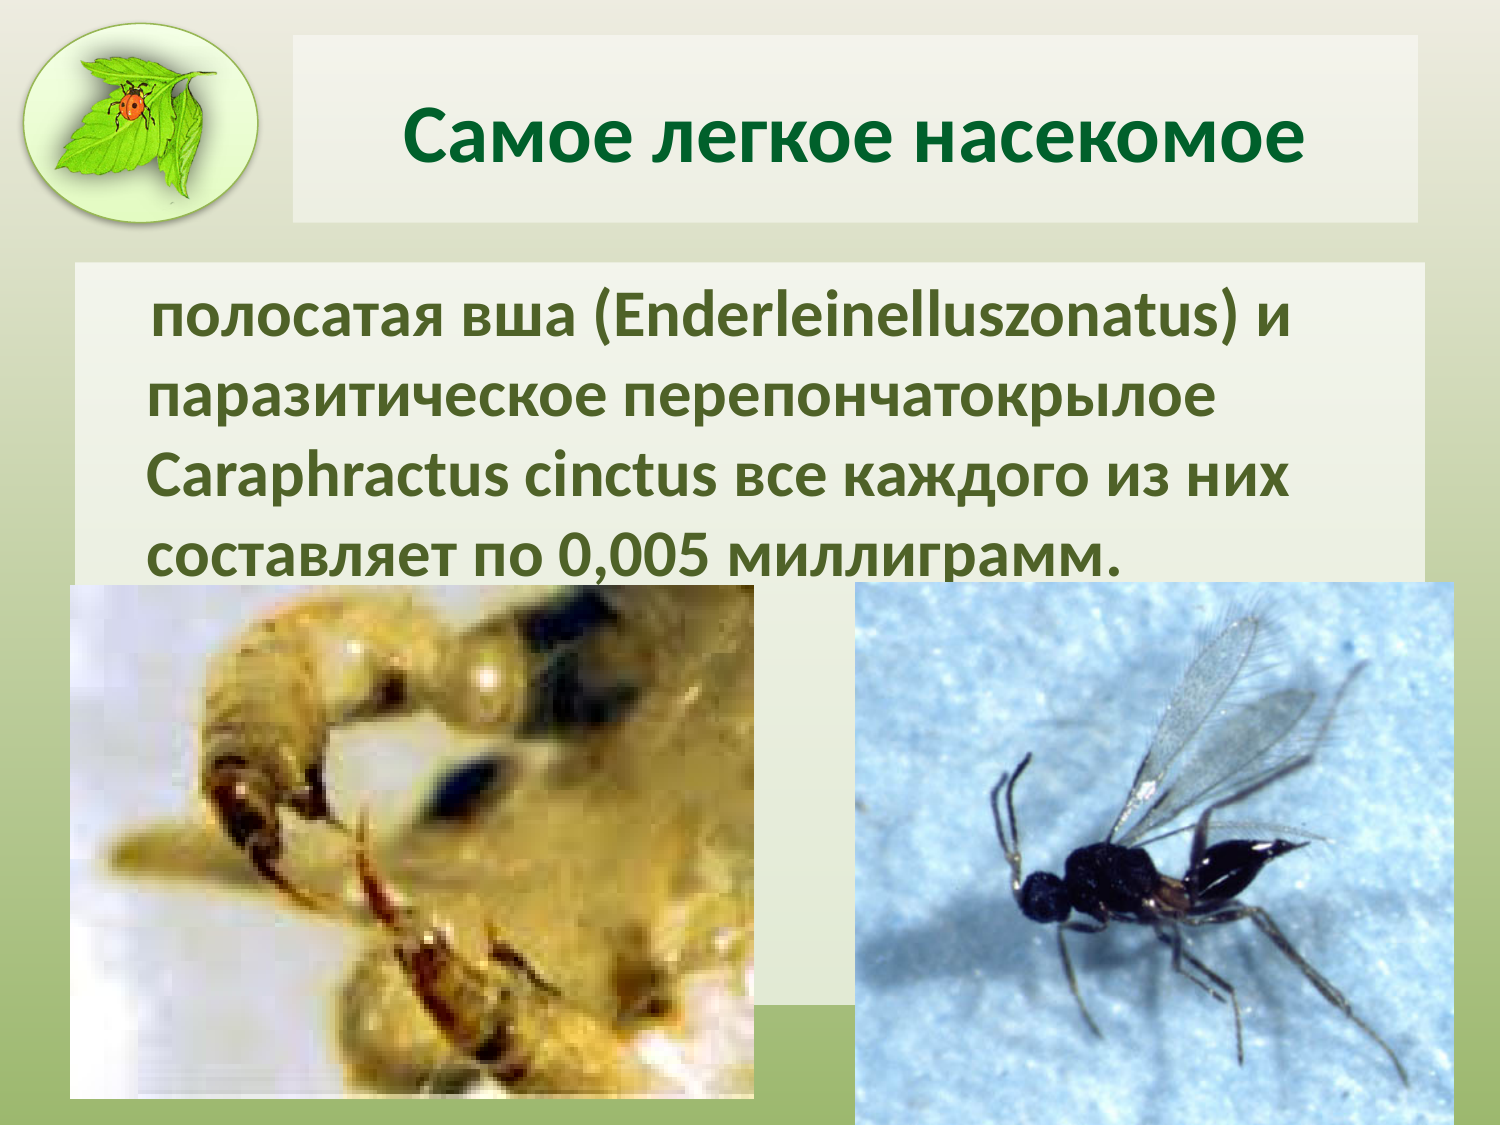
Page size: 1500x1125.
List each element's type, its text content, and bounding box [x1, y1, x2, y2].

list полосатая вша (Enderleinelluszonatus) и паразитическое перепончатокрылое Caraphractus cinctus все каждого из них составляет по 0,005 миллиграмм. [75, 262, 1425, 1005]
picture [855, 582, 1454, 1125]
picture [70, 585, 755, 1099]
title Самое легкое насекомое [292, 35, 1418, 223]
picture [46, 35, 227, 211]
